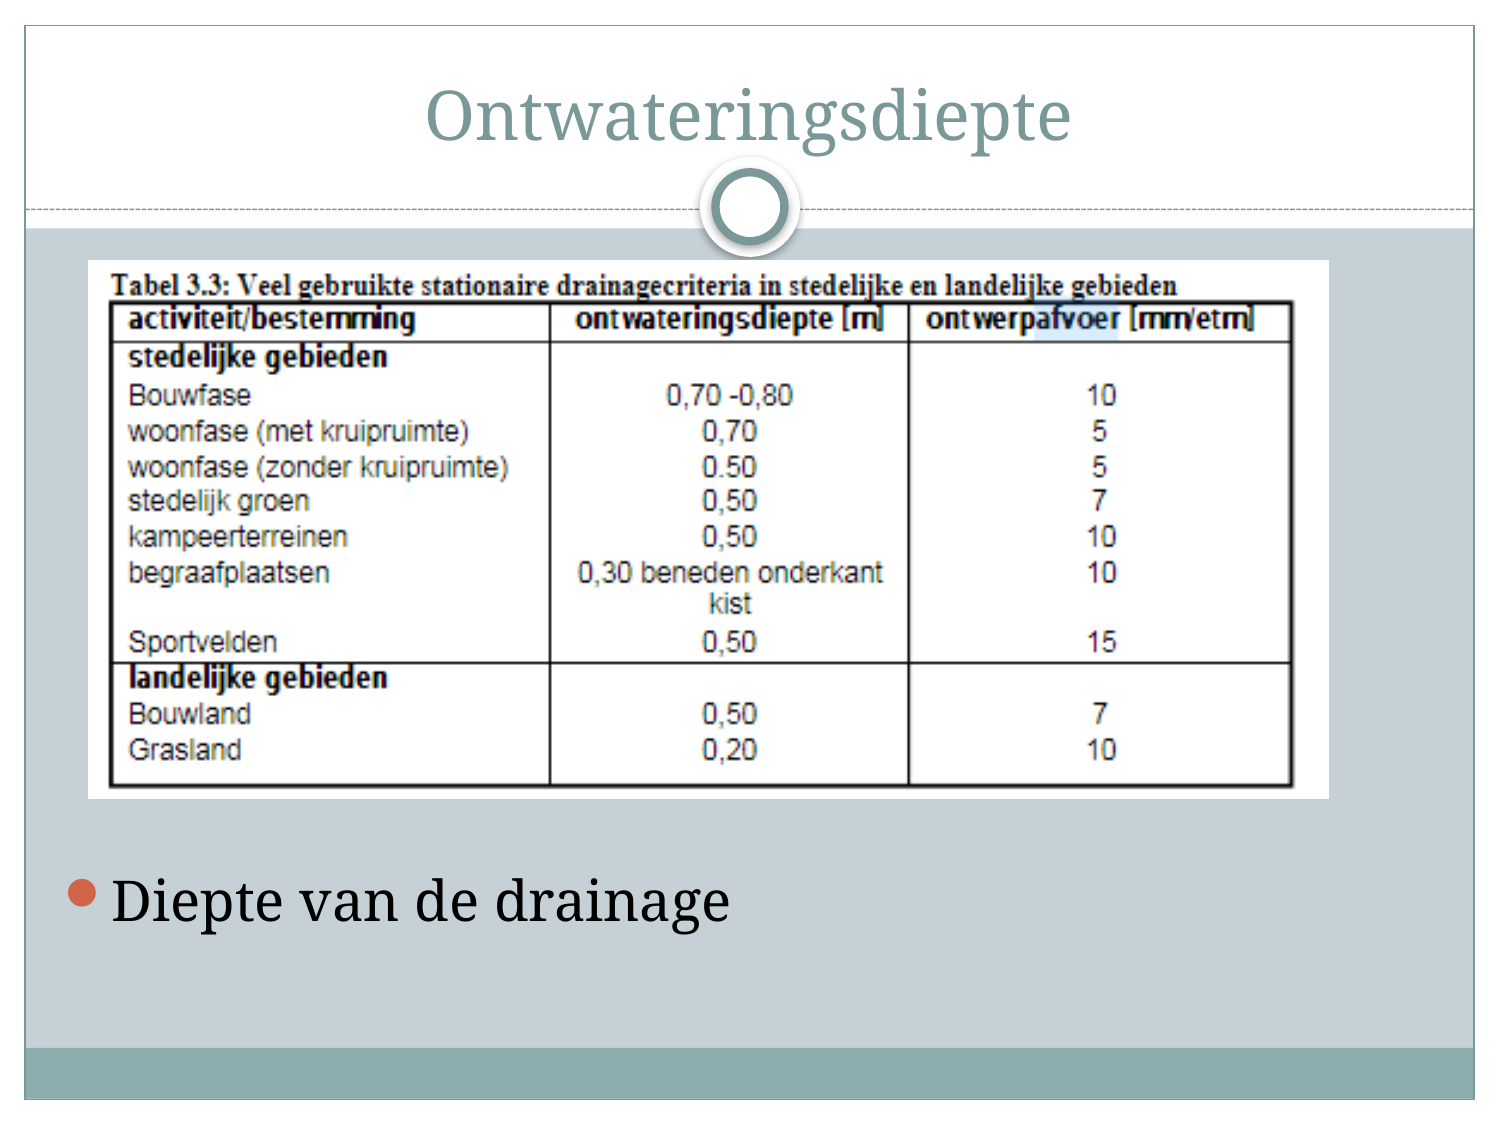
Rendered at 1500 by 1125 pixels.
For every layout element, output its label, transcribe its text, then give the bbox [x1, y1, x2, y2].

list Diepte van de drainage [49, 857, 1445, 1001]
title Ontwateringsdiepte [49, 37, 1450, 162]
picture [88, 260, 1329, 799]
